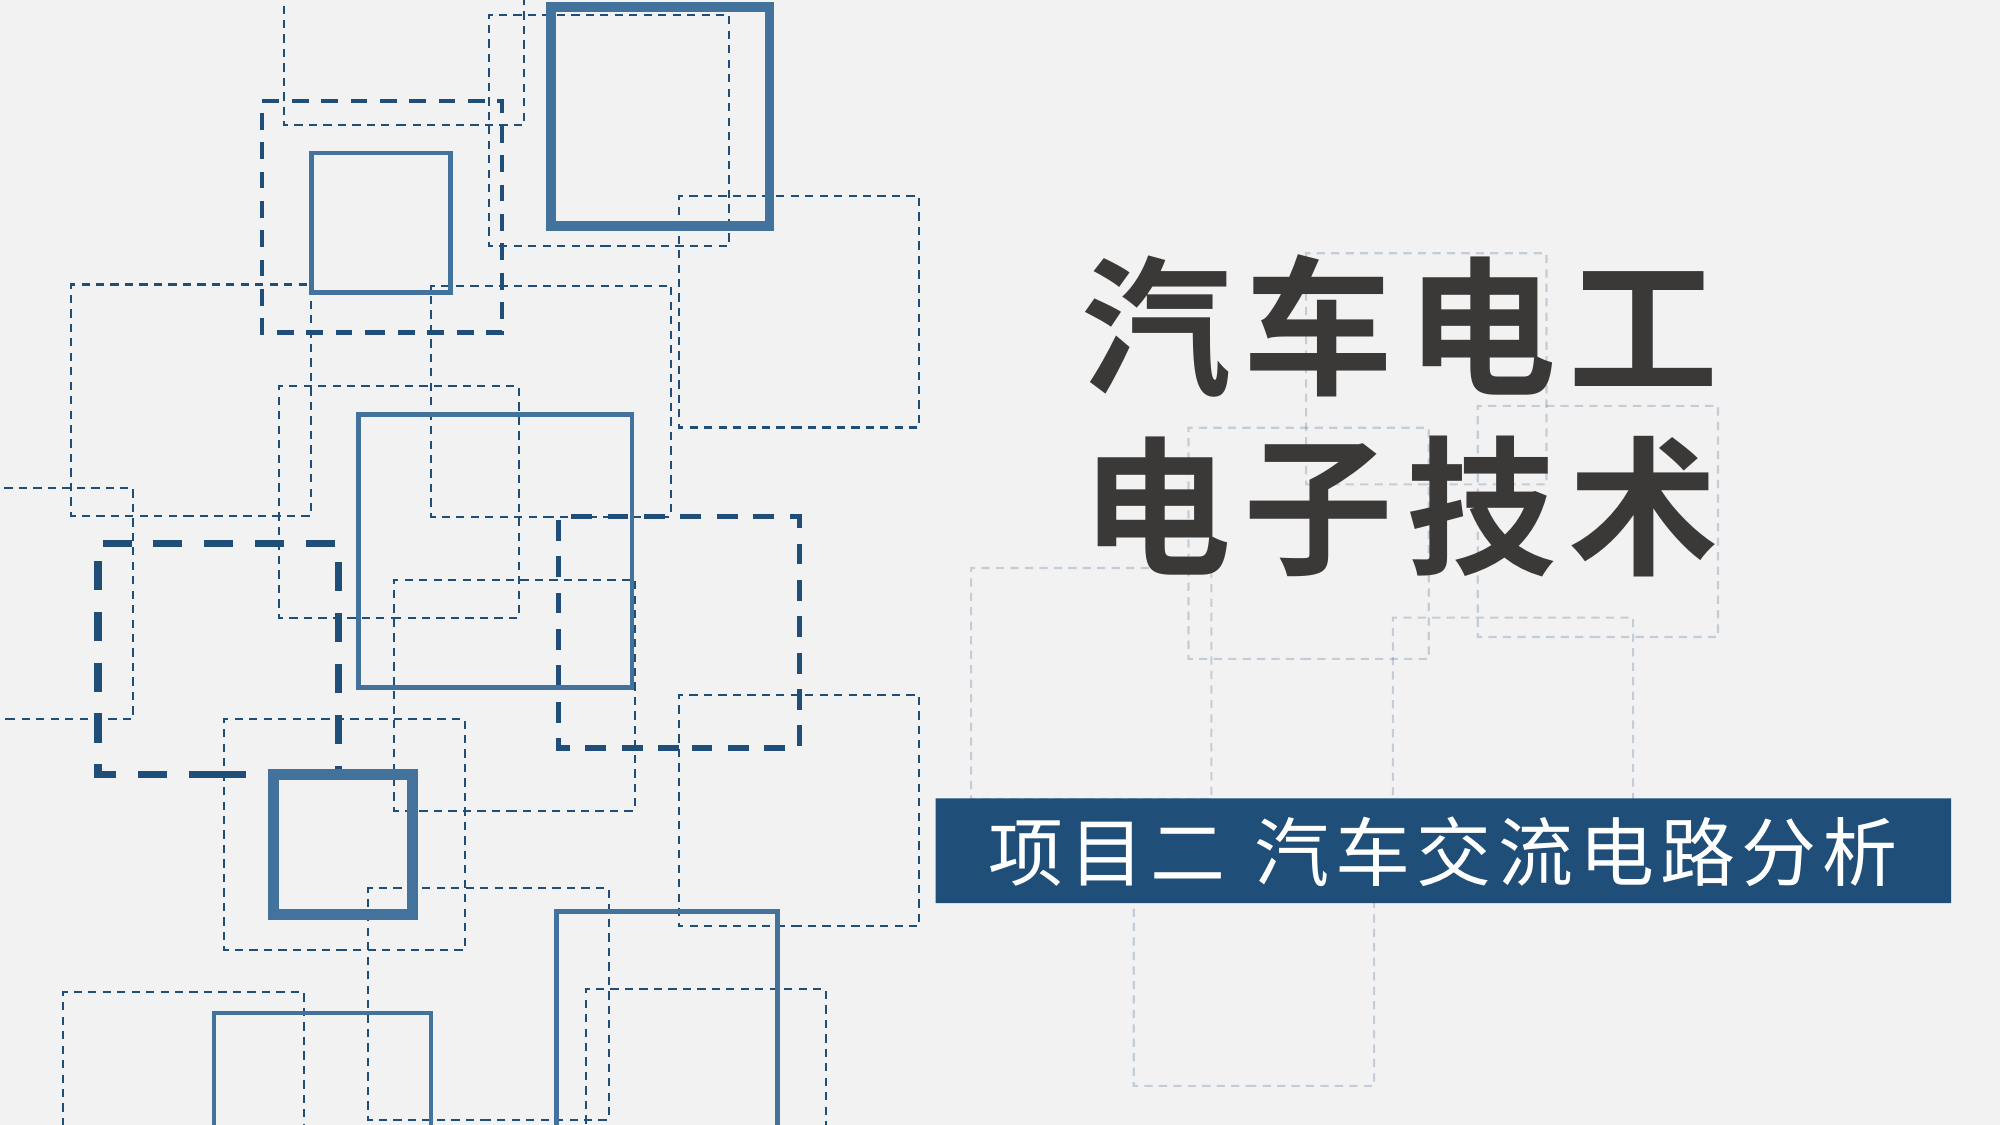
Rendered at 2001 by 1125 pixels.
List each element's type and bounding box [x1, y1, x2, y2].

text_box [0, 0, 1719, 1125]
text_box [935, 225, 1952, 905]
